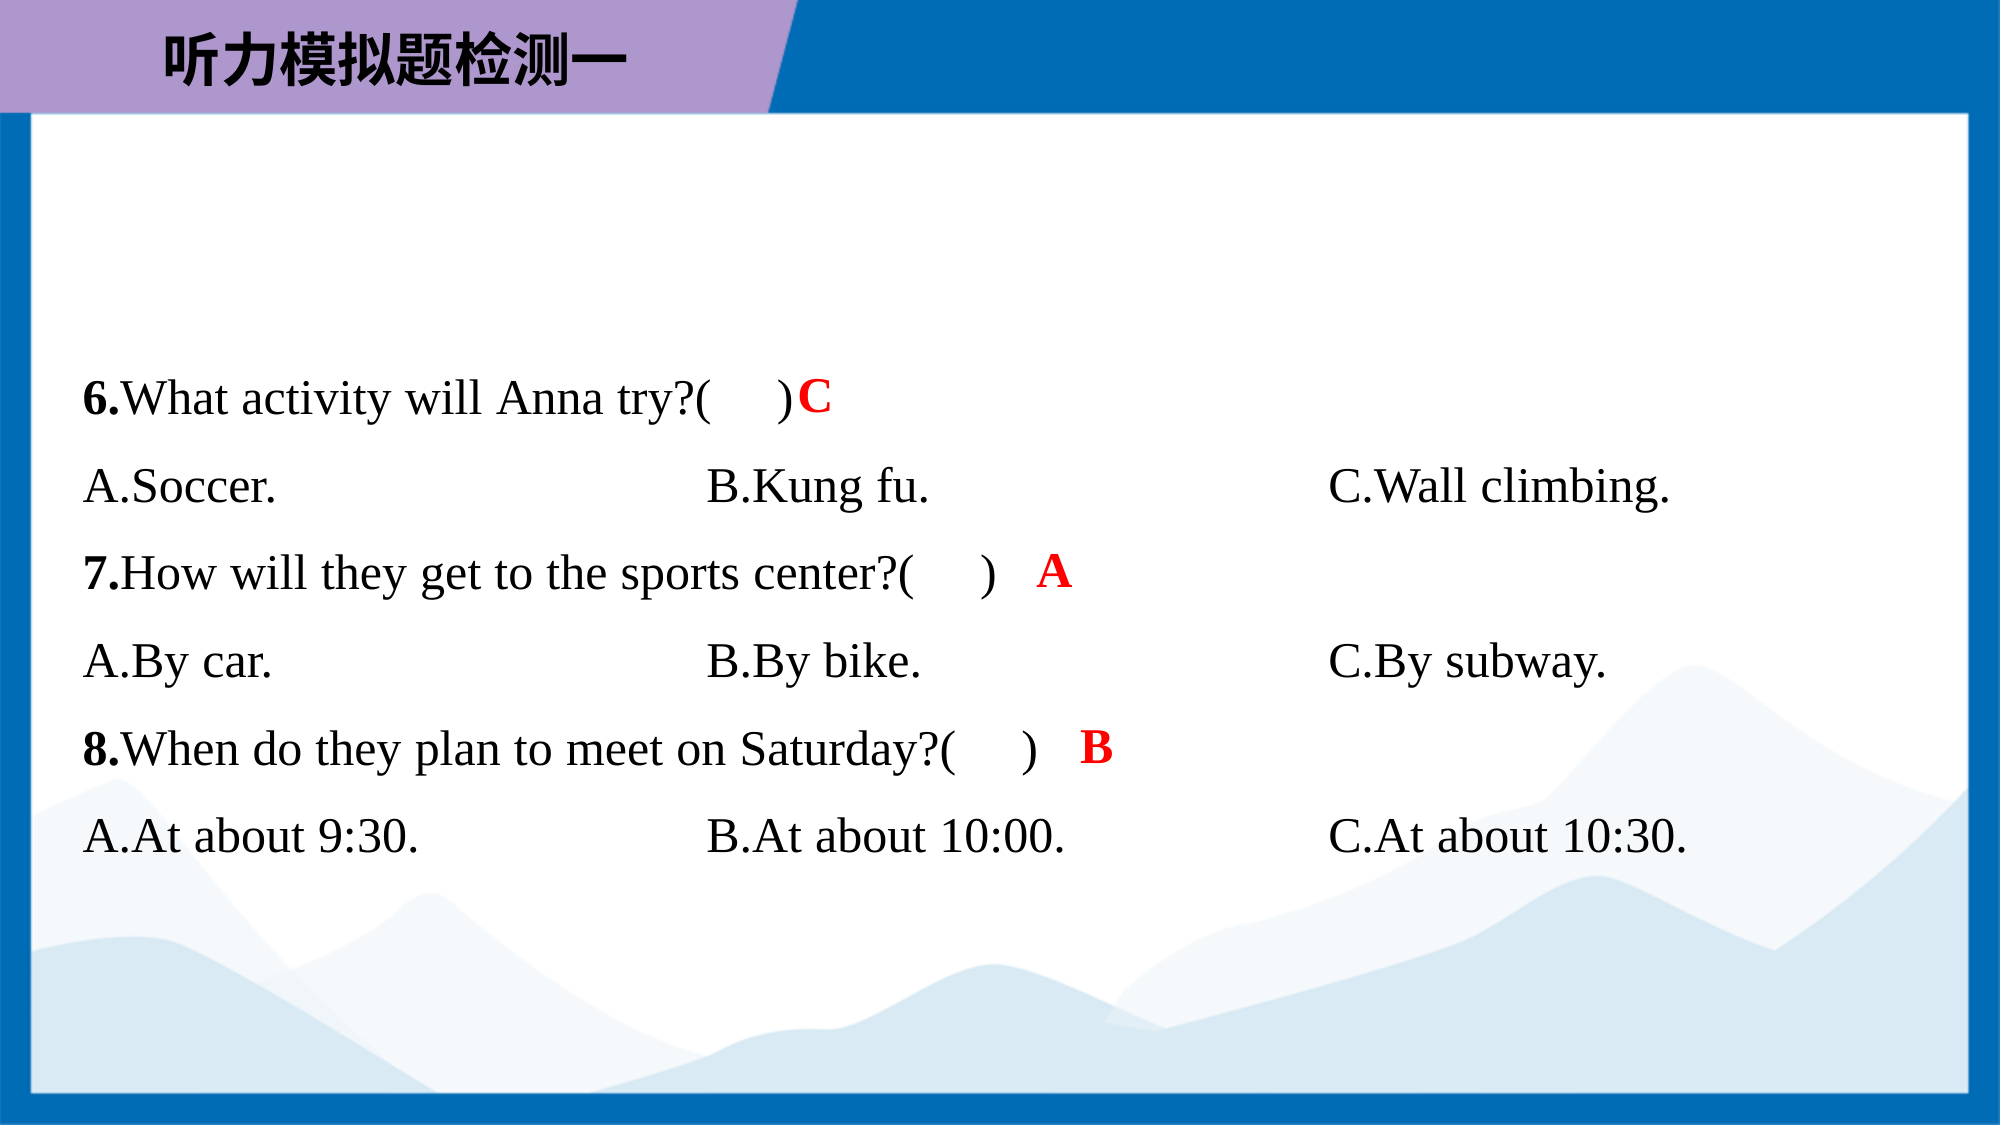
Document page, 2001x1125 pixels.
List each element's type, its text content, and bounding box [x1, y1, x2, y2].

text_box B [1061, 685, 1132, 765]
text_box A.By car. B.By bike. C.By subway. [82, 599, 1917, 678]
text_box A.Soccer. B.Kung fu. C.Wall climbing. [82, 424, 1917, 503]
text_box 8.When do they plan to meet on Saturday?( ) [82, 687, 1917, 766]
picture [0, 0, 2000, 1125]
text_box A [1018, 510, 1091, 589]
text_box 7.How will they get to the sports center?( ) [82, 512, 1917, 591]
text_box C [779, 335, 852, 414]
text_box A.At about 9:30. B.At about 10:00. C.At about 10:30. [82, 775, 1917, 854]
text_box 6.What activity will Anna try?( ) [82, 337, 1917, 415]
